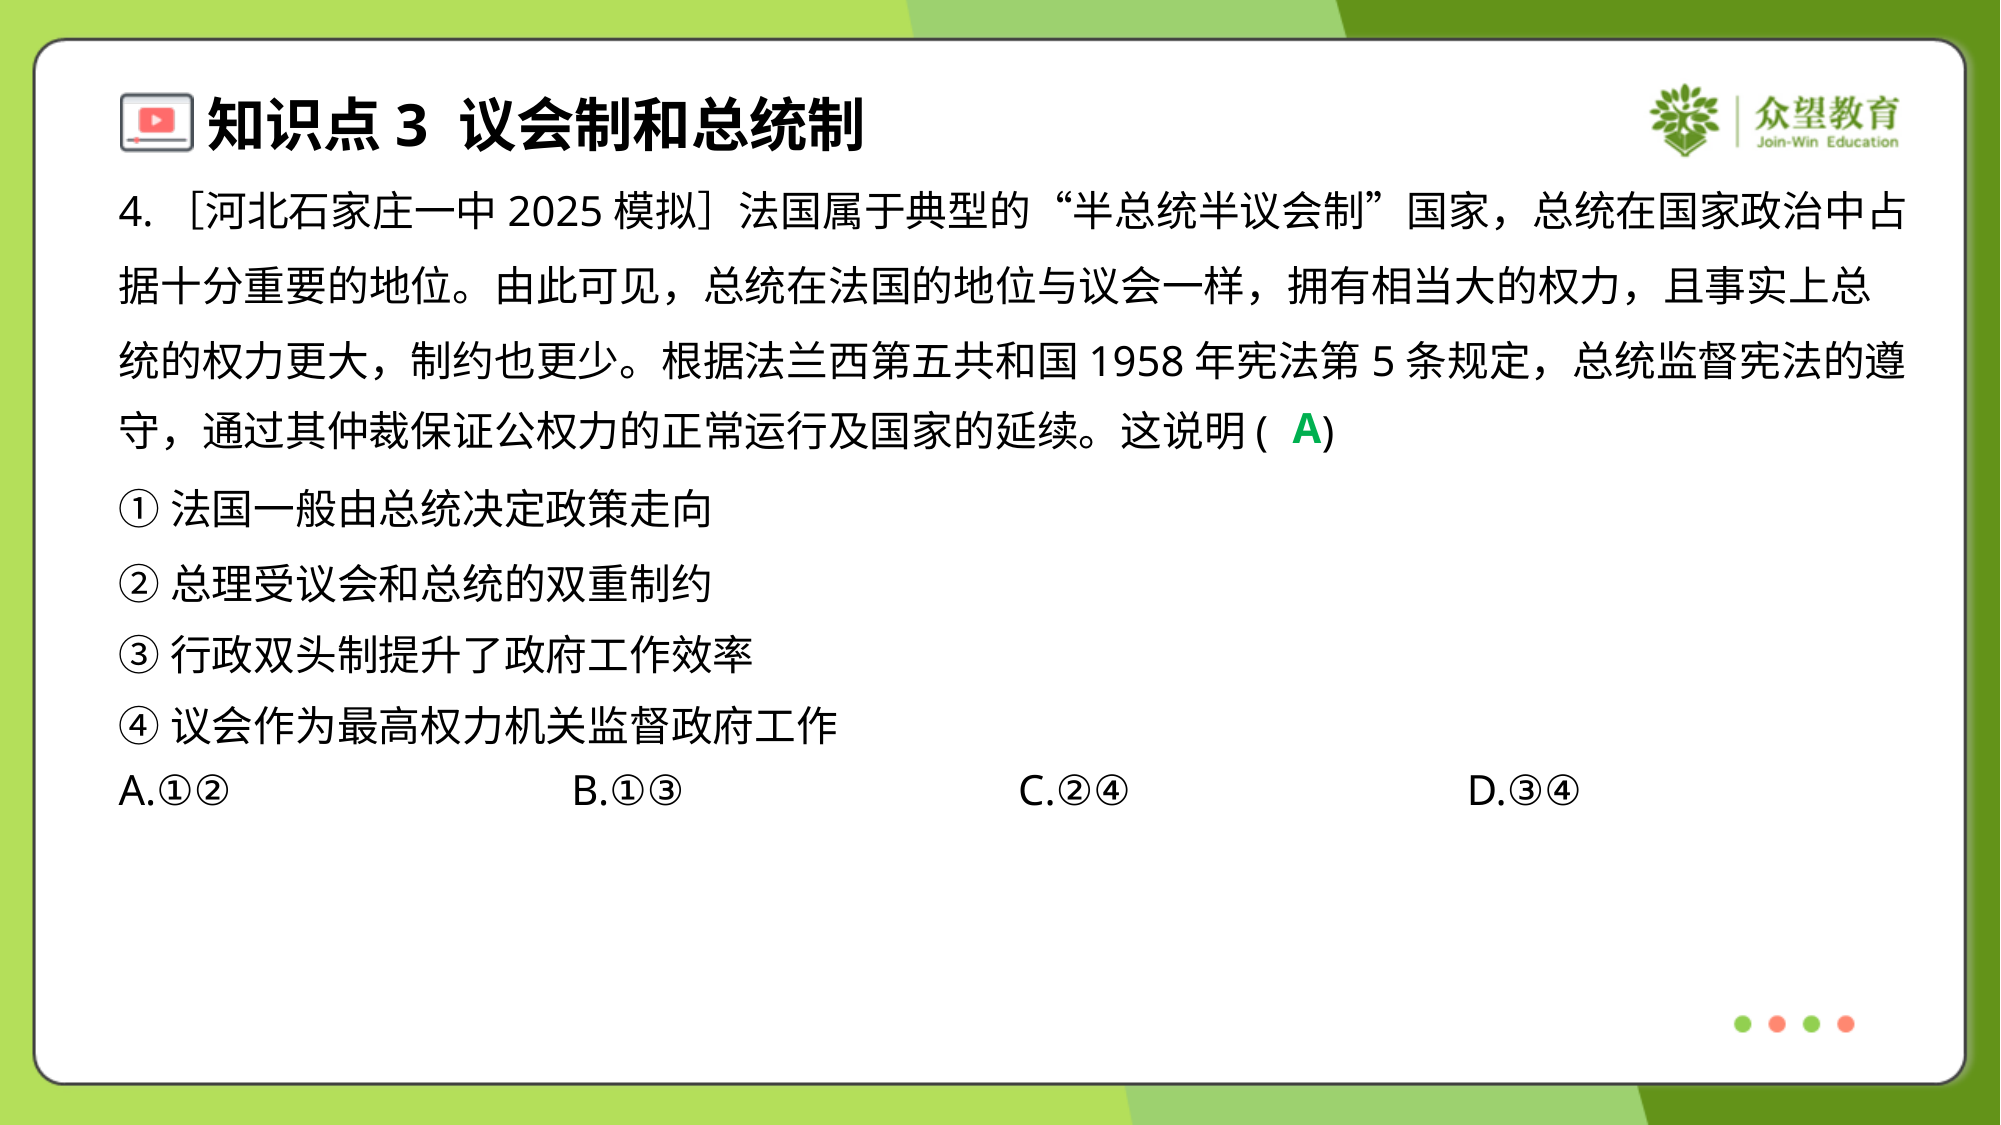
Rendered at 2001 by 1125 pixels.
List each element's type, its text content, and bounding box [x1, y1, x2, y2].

text_box A [1276, 381, 1338, 446]
text_box ①法国一般由总统决定政策走向 ②总理受议会和总统的双重制约 ③行政双头制提升了政府工作效率 ④议会作为最高权力机关监督政府工作 [118, 457, 1883, 597]
picture [0, 0, 2000, 1125]
text_box 4.［河北石家庄一中2025模拟］法国属于典型的“半总统半议会制”国家，总统在国家政治中占 据十分重要的地位。由此可见，总统在法国的地位与议会一样，拥有相当大的权力，且事实上总 统的权力更大，制约也更少。根据法兰西第五共和国1958年宪法第5条规定，总统监督宪法的遵 守，通过其仲裁保证公权力的正常运行及国家的延续。这说明( ) [118, 159, 1883, 448]
text_box A.①② B.①③ C.②④ D.③④ [118, 739, 1883, 806]
